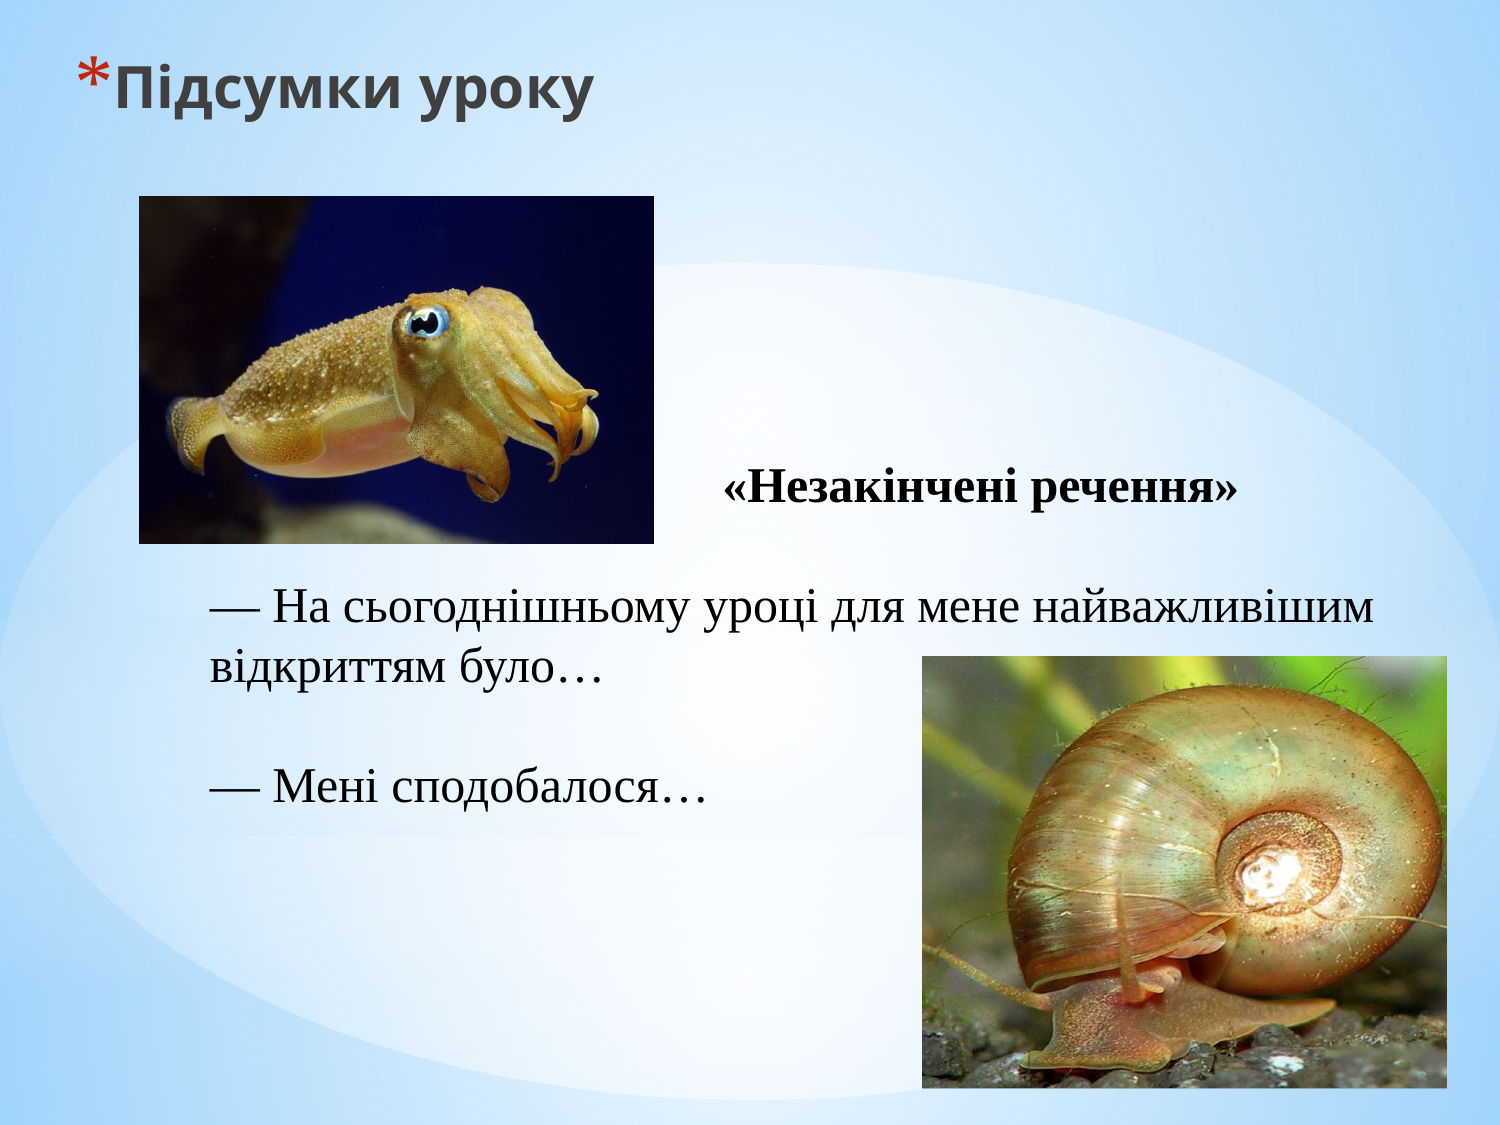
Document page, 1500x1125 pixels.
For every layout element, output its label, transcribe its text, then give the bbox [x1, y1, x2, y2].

title «Незакінчені речення» — На сьогоднішньому уроці для мене найважливішим відкриттям було… — Мені сподобалося… [194, 385, 1447, 1059]
picture [921, 656, 1447, 1089]
list Підсумки уроку [53, 42, 1447, 232]
picture [139, 196, 654, 545]
